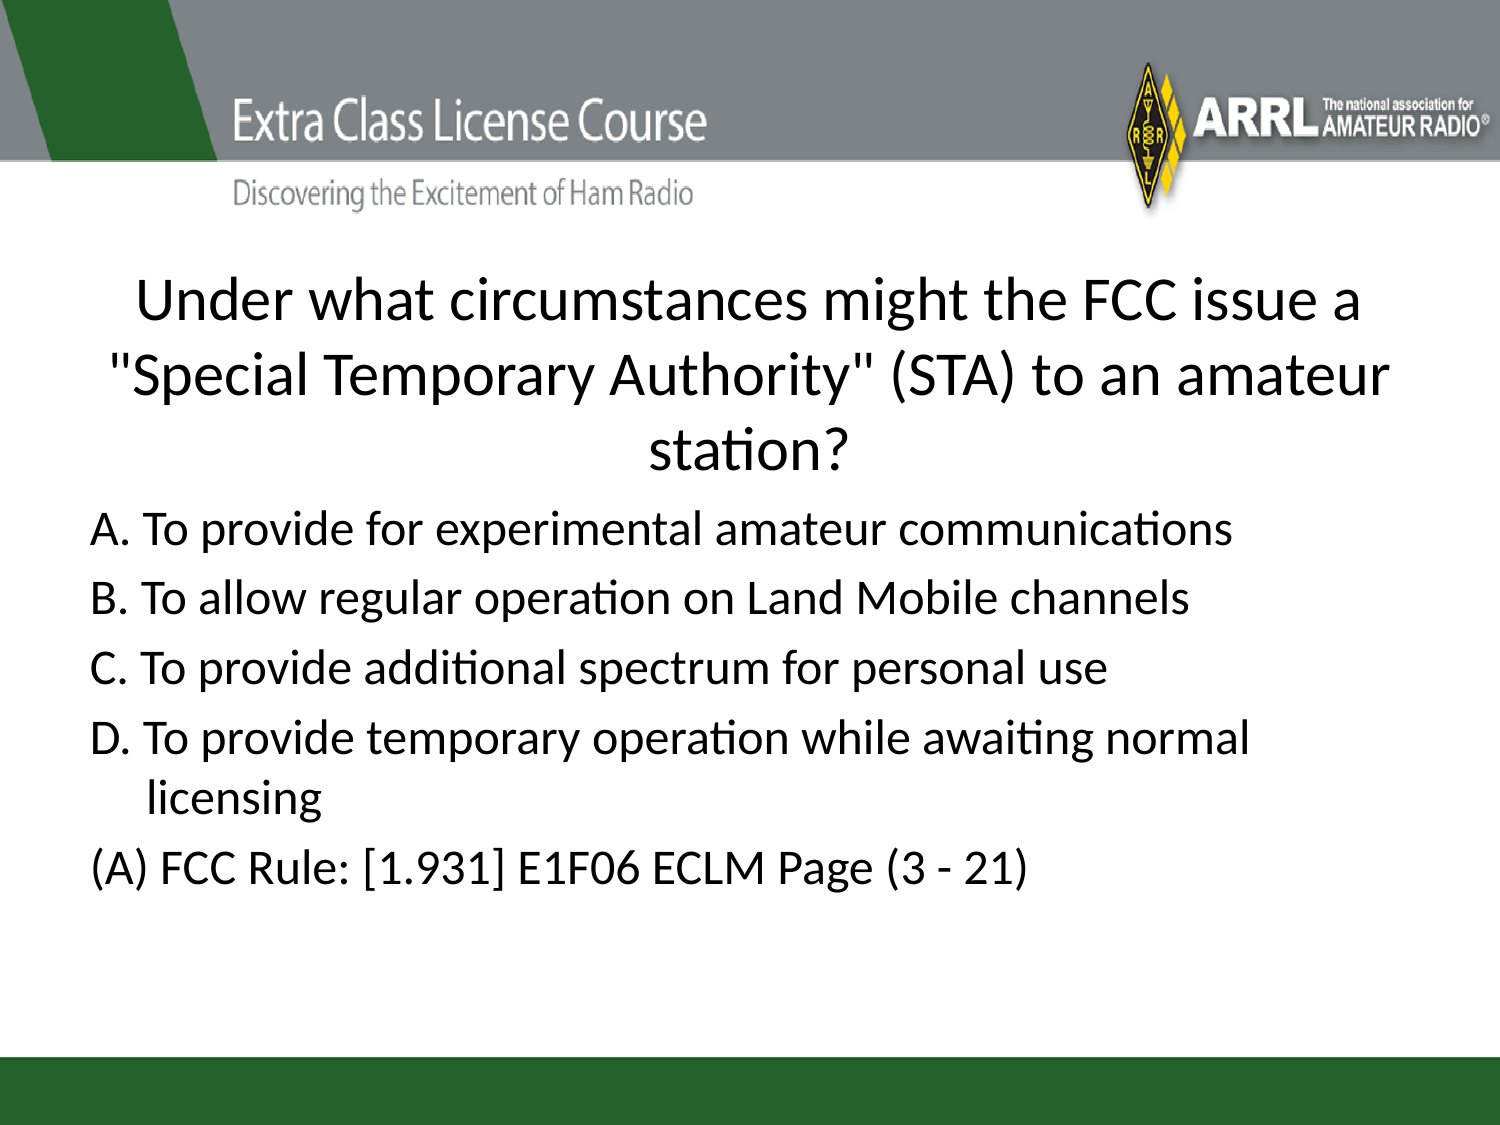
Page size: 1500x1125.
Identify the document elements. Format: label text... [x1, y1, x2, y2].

title Under what circumstances might the FCC issue a "Special Temporary Authority" (STA) to an amateur station? [75, 250, 1425, 437]
list A. To provide for experimental amateur communications B. To allow regular operation on Land Mobile channels C. To provide additional spectrum for personal use D. To provide temporary operation while awaiting normal licensing (A) FCC Rule: [1.931] E1F06 ECLM Page (3 - 21) [75, 487, 1425, 1005]
picture [0, 0, 1500, 1125]
